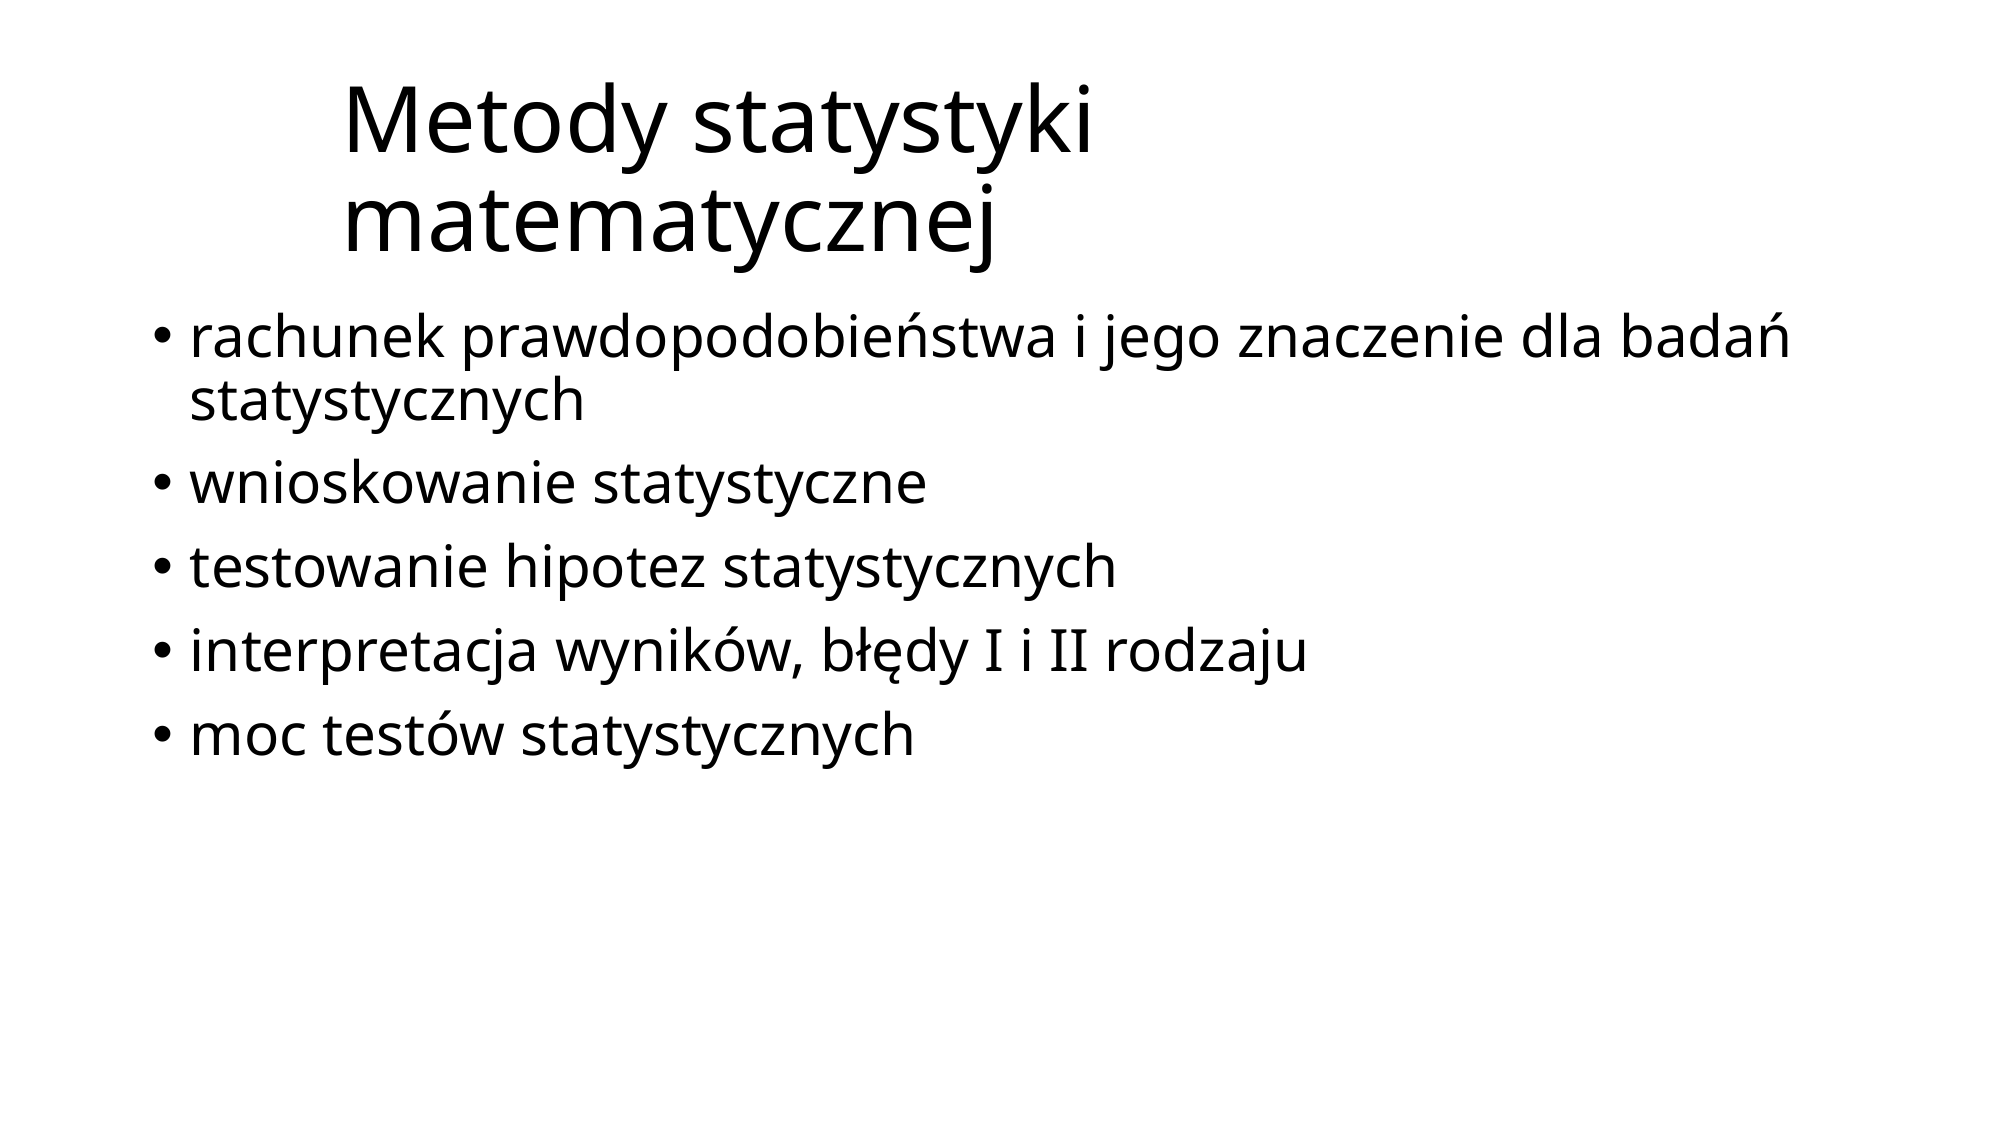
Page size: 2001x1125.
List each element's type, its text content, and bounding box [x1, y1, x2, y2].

list rachunek prawdopodobieństwa i jego znaczenie dla badań statystycznych wnioskowanie statystyczne testowanie hipotez statystycznych interpretacja wyników, błędy I i II rodzaju moc testów statystycznych [137, 299, 1863, 1014]
title Metody statystyki matematycznej [326, 78, 1677, 266]
